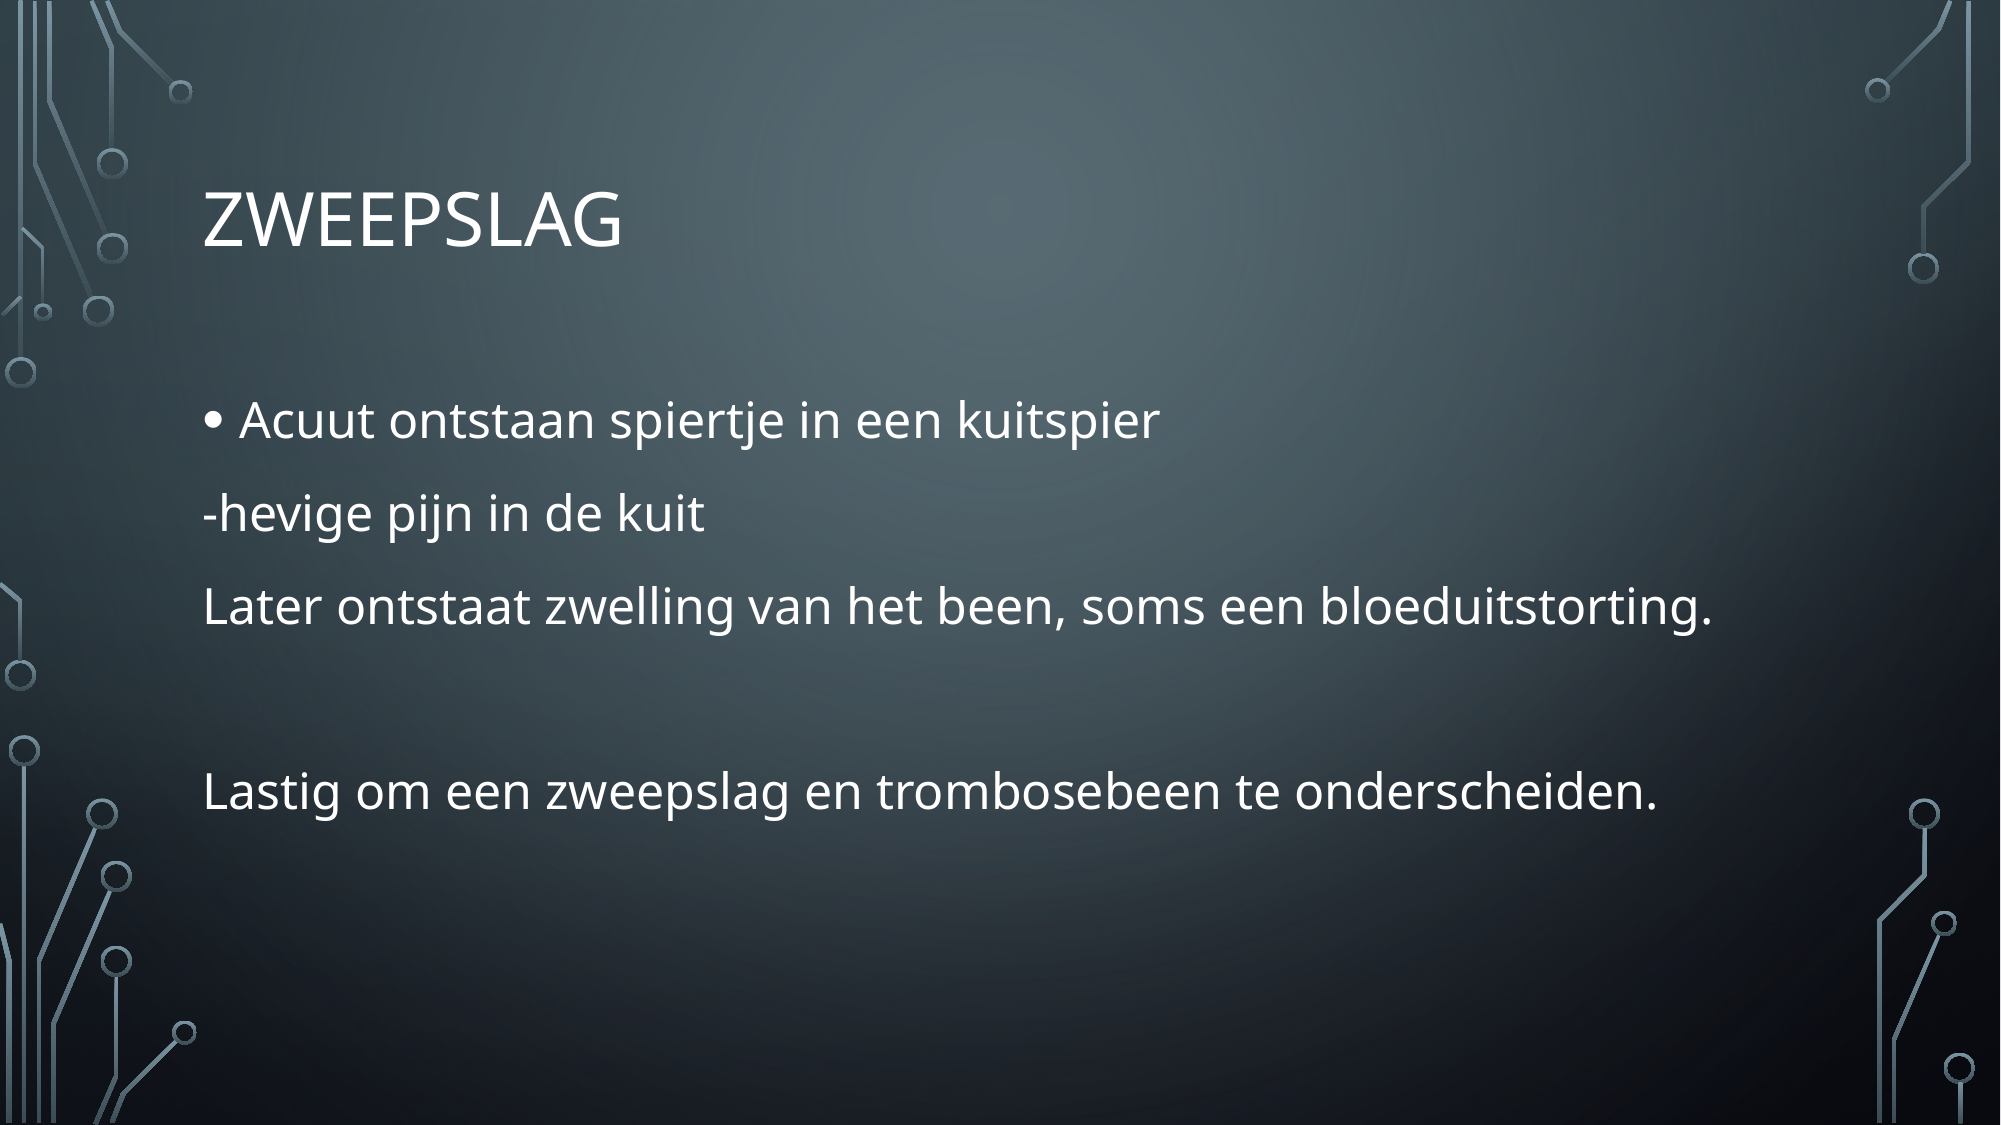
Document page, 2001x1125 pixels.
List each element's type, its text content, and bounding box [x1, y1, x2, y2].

title Zweepslag [187, 101, 1813, 344]
list Acuut ontstaan spiertje in een kuitspier -hevige pijn in de kuit Later ontstaat zwelling van het been, soms een bloeduitstorting. Lastig om een zweepslag en trombosebeen te onderscheiden. [187, 369, 1813, 950]
